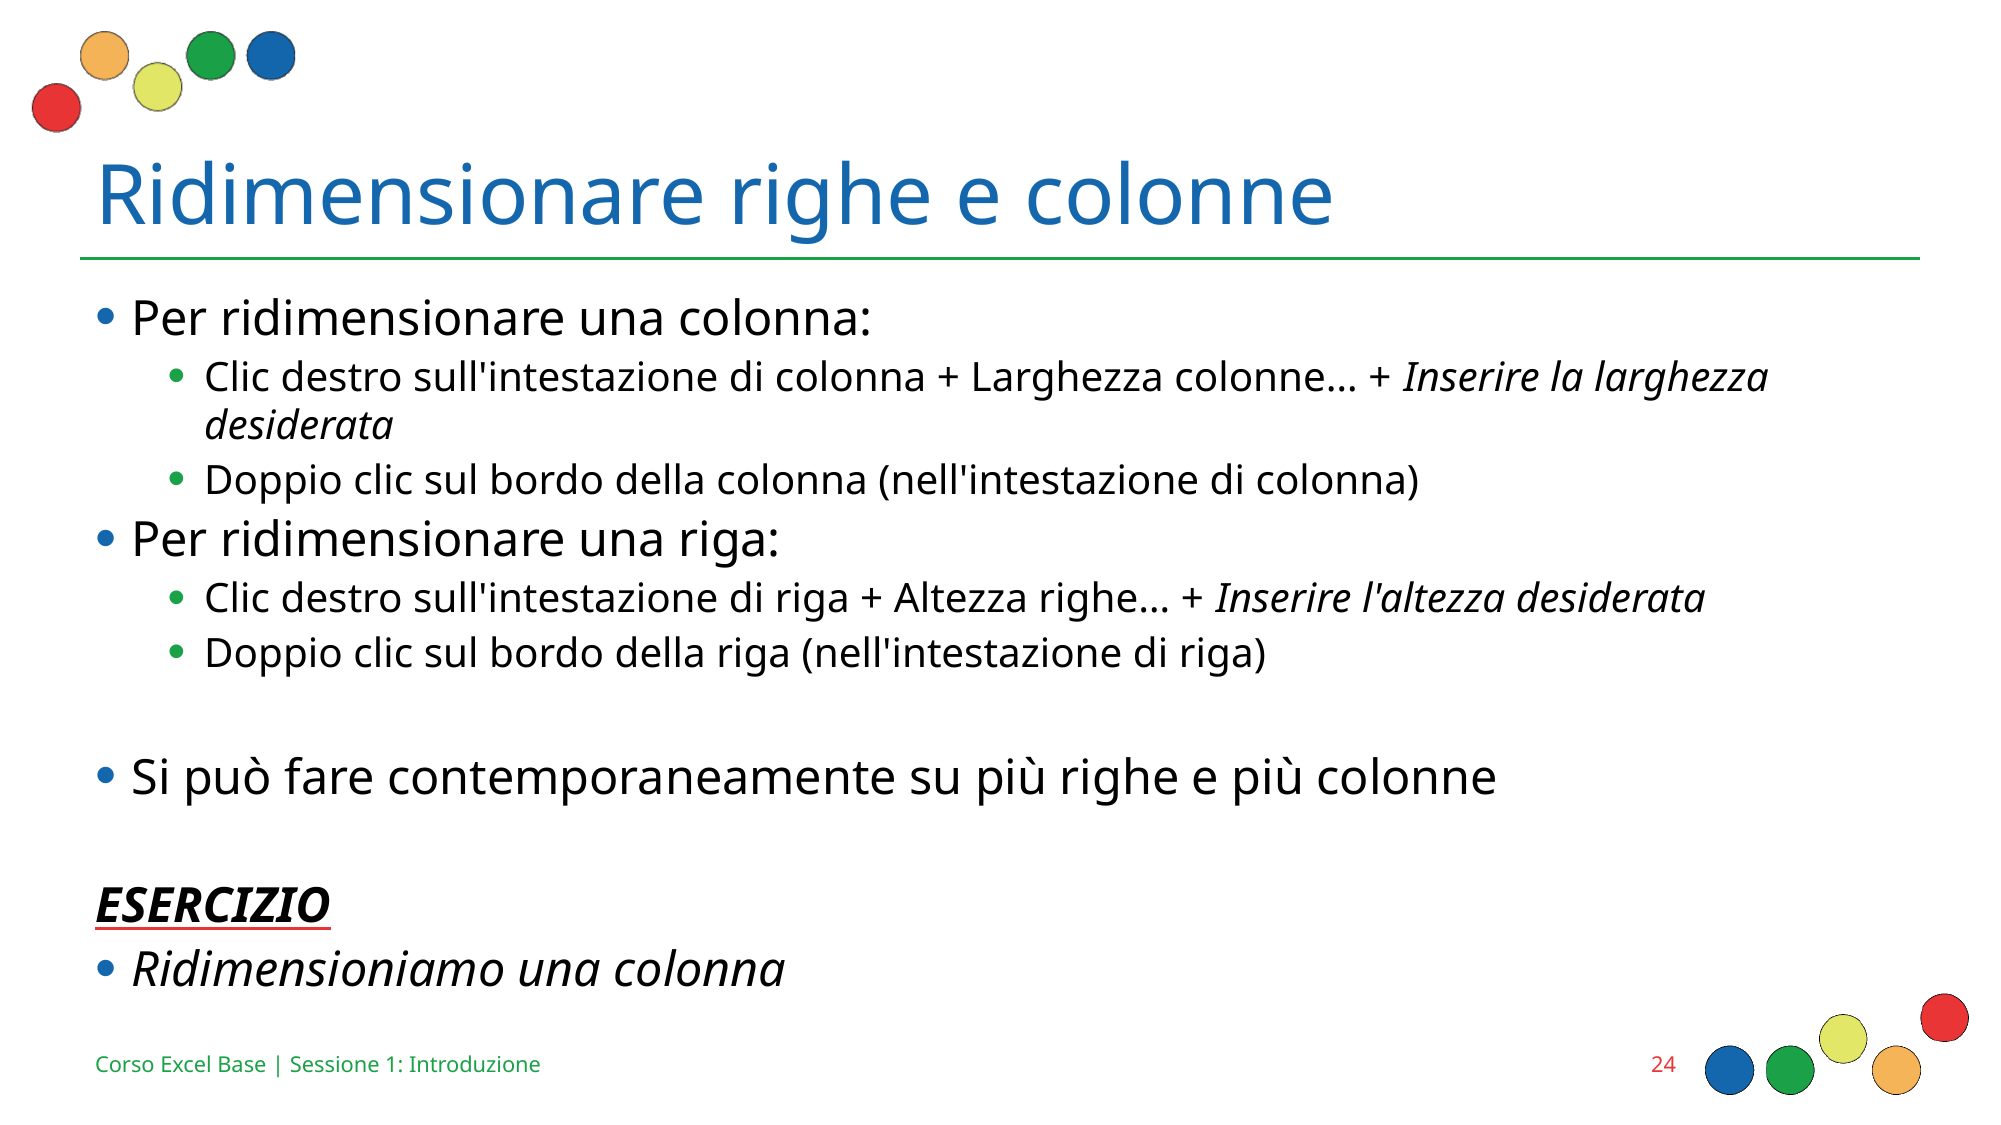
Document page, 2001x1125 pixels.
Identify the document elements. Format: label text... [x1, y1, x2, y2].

slide_number 24 [1583, 1035, 1692, 1096]
picture [29, 30, 295, 135]
title Ridimensionare righe e colonne [80, 123, 1920, 259]
picture [1704, 990, 1971, 1096]
list Per ridimensionare una colonna: Clic destro sull'intestazione di colonna + Larghezza colonne… + Inserire la larghezza desiderata Doppio clic sul bordo della colonna (nell'intestazione di colonna) Per ridimensionare una riga: Clic destro sull'intestazione di riga + Altezza righe… + Inserire l'altezza desiderata Doppio clic sul bordo della riga (nell'intestazione di riga) Si può fare contemporaneamente su più righe e più colonne ESERCIZIO Ridimensioniamo una colonna [80, 278, 1920, 1011]
footer Corso Excel Base | Sessione 1: Introduzione [80, 1035, 1571, 1096]
